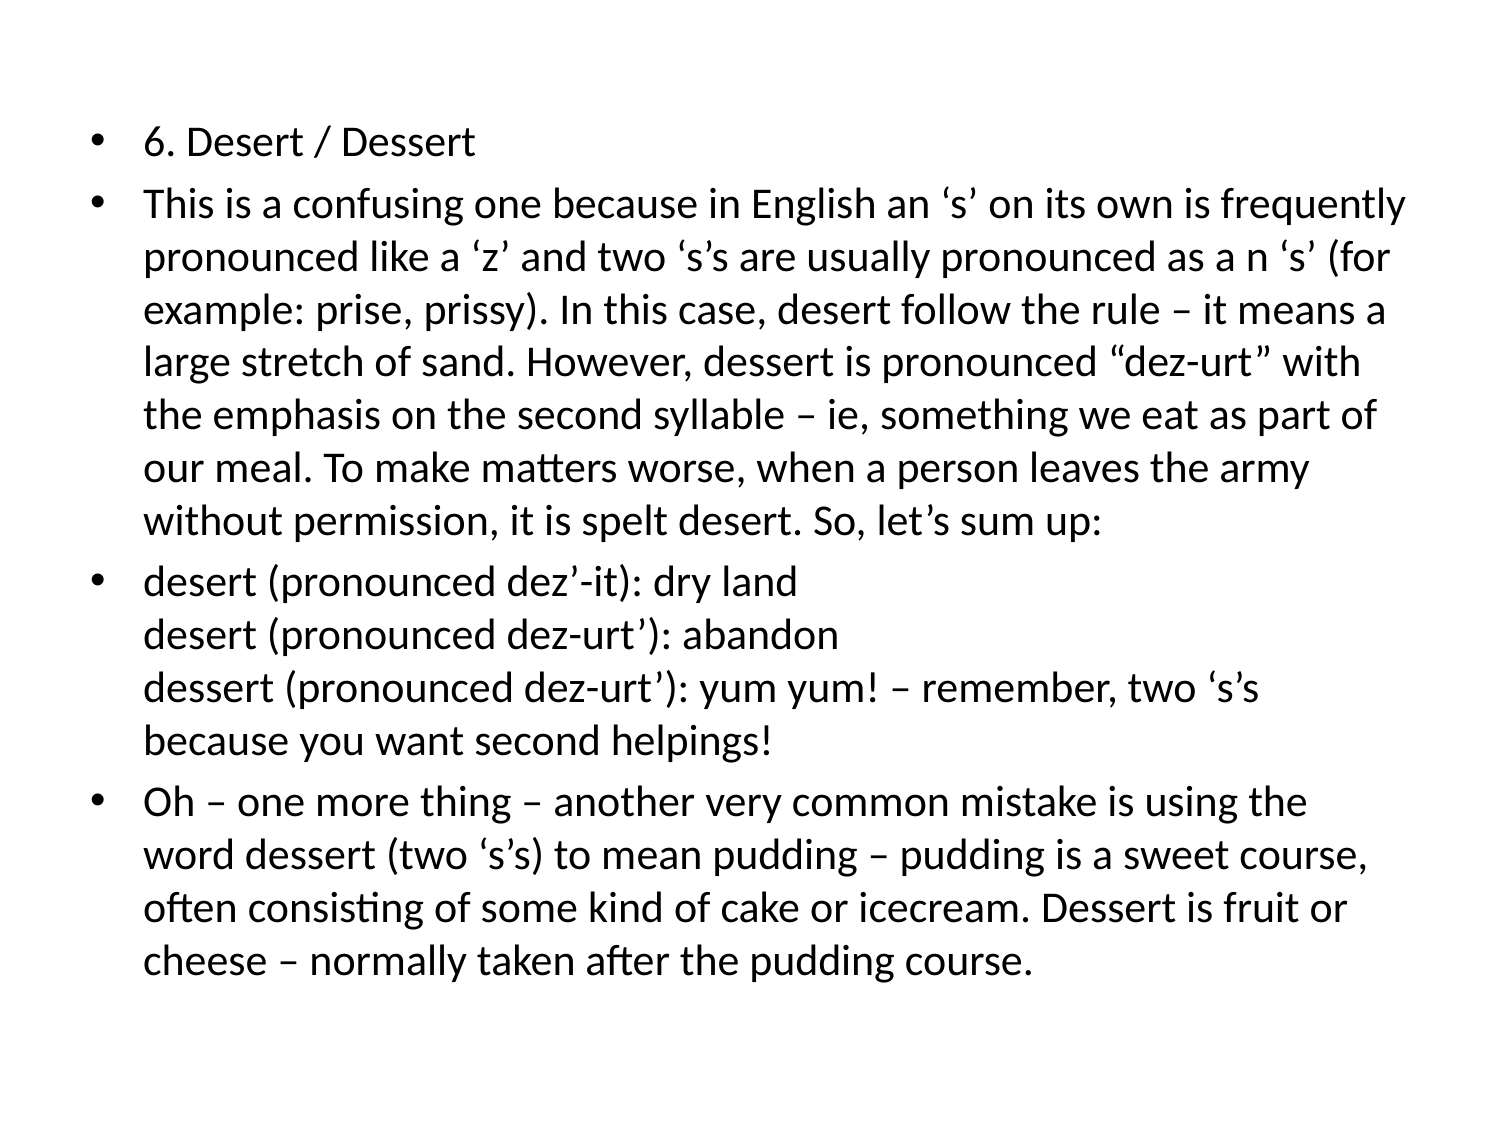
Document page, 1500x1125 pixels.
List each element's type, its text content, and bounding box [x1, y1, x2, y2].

list 6. Desert / Dessert This is a confusing one because in English an ‘s’ on its own is frequently pronounced like a ‘z’ and two ‘s’s are usually pronounced as a n ‘s’ (for example: prise, prissy). In this case, desert follow the rule – it means a large stretch of sand. However, dessert is pronounced “dez-urt” with the emphasis on the second syllable – ie, something we eat as part of our meal. To make matters worse, when a person leaves the army without permission, it is spelt desert. So, let’s sum up: desert (pronounced dez’-it): dry land desert (pronounced dez-urt’): abandon dessert (pronounced dez-urt’): yum yum! – remember, two ‘s’s because you want second helpings! Oh – one more thing – another very common mistake is using the word dessert (two ‘s’s) to mean pudding – pudding is a sweet course, often consisting of some kind of cake or icecream. Dessert is fruit or cheese – normally taken after the pudding course. [75, 105, 1425, 1005]
